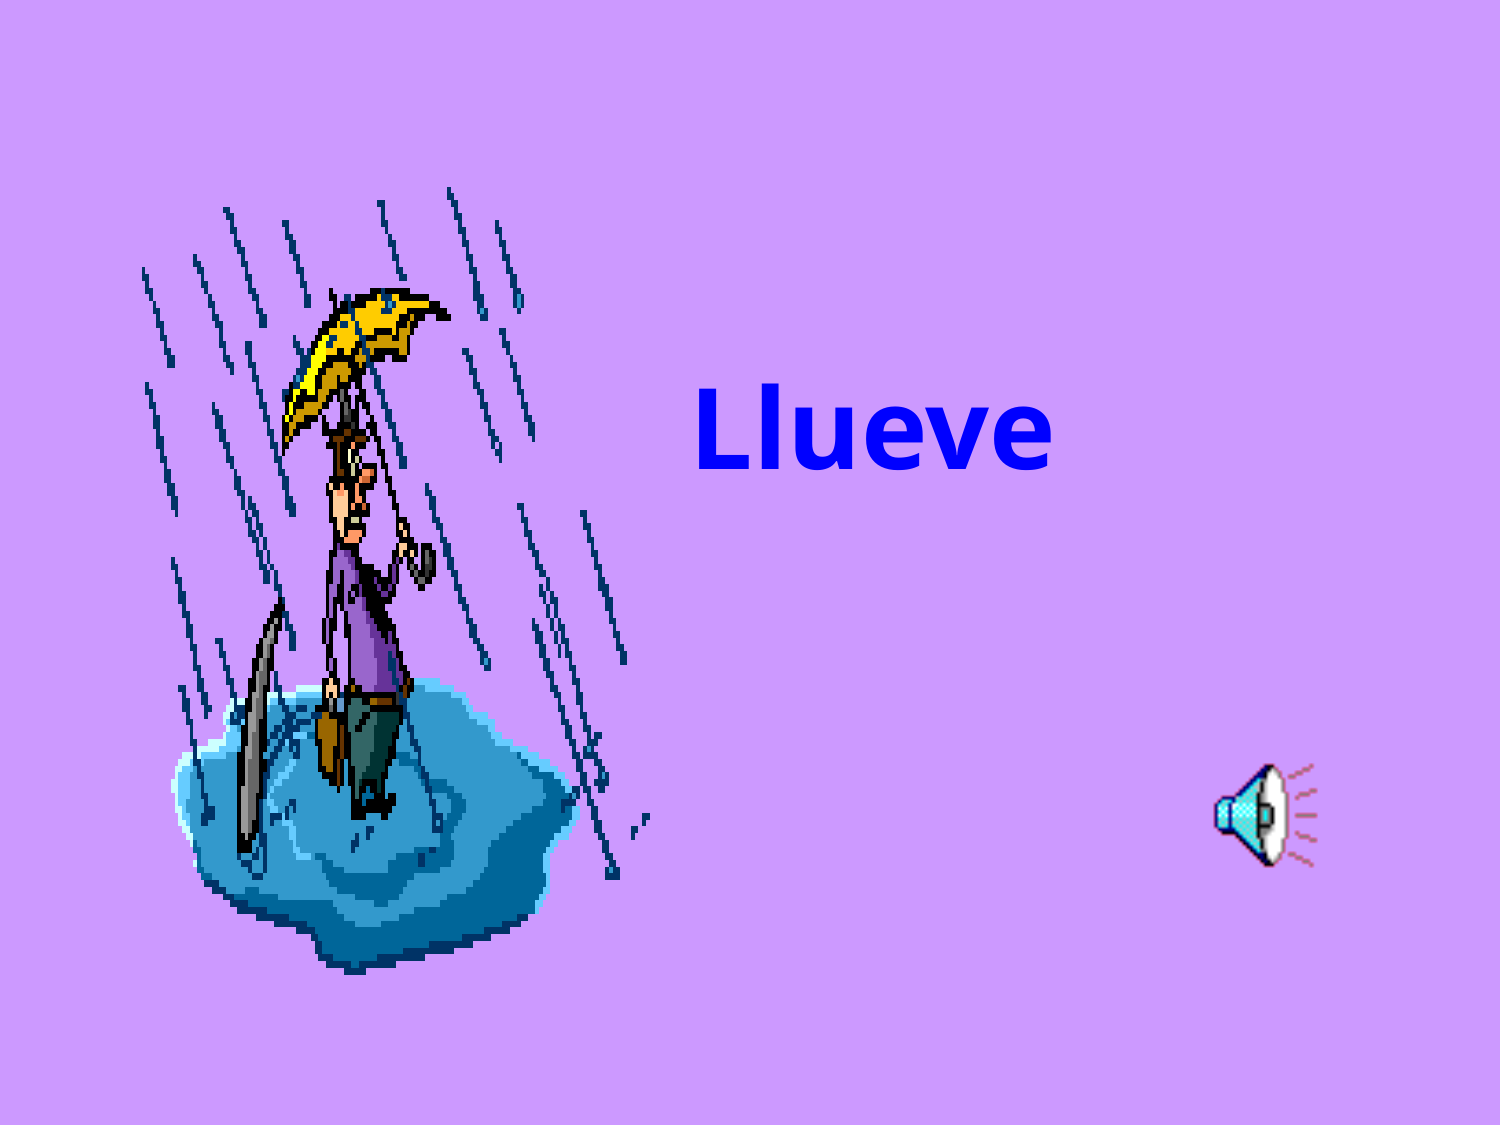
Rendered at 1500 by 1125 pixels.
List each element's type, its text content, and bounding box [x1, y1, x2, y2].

text_box Llueve [675, 349, 1375, 500]
picture [1212, 762, 1326, 876]
picture [87, 187, 650, 976]
